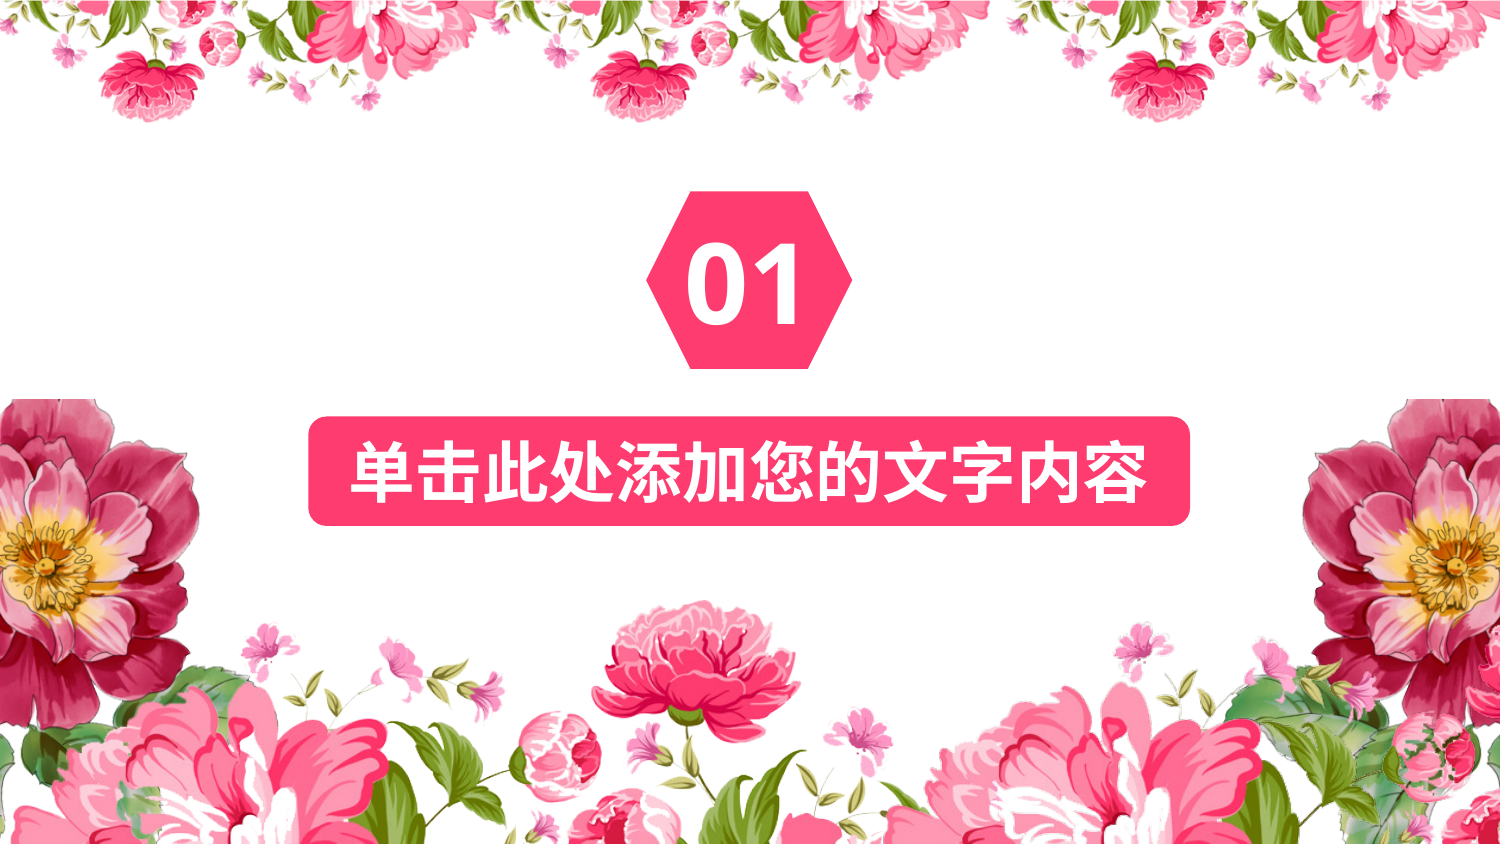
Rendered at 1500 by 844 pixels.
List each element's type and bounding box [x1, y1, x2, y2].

text_box [646, 191, 853, 369]
text_box [0, 0, 1500, 844]
